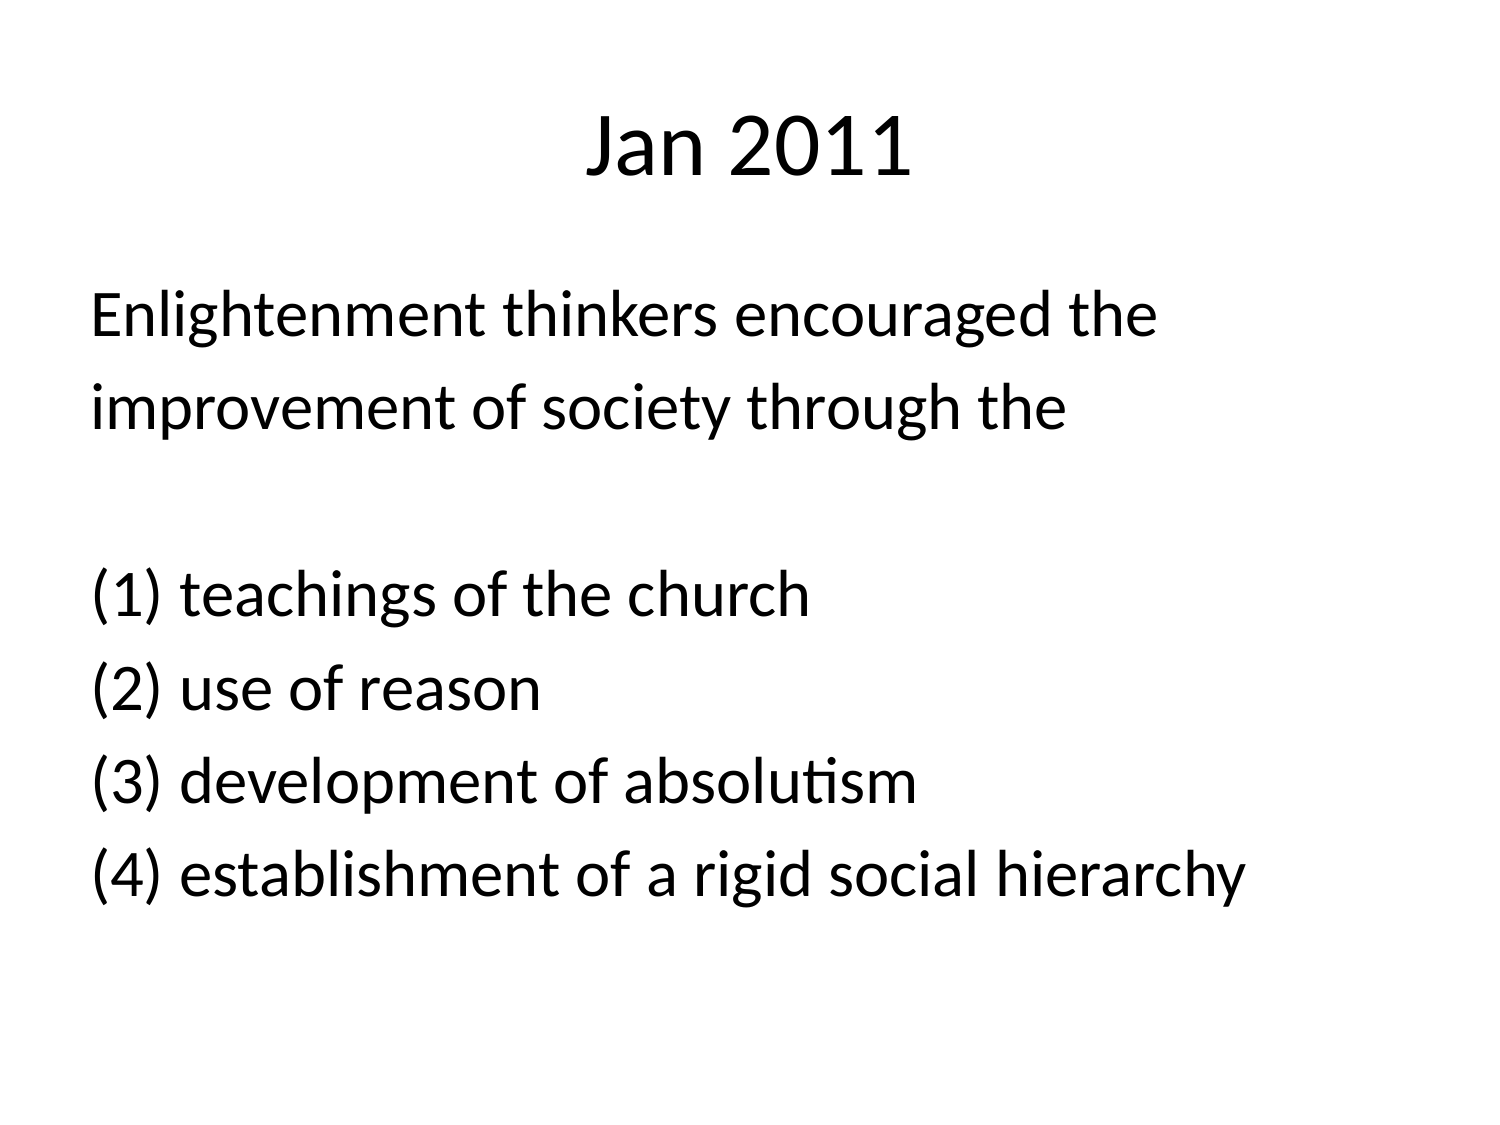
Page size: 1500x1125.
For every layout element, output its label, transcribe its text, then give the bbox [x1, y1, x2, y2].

list Enlightenment thinkers encouraged the improvement of society through the (1) teachings of the church (2) use of reason (3) development of absolutism (4) establishment of a rigid social hierarchy [75, 262, 1425, 1005]
title Jan 2011 [75, 45, 1425, 233]
